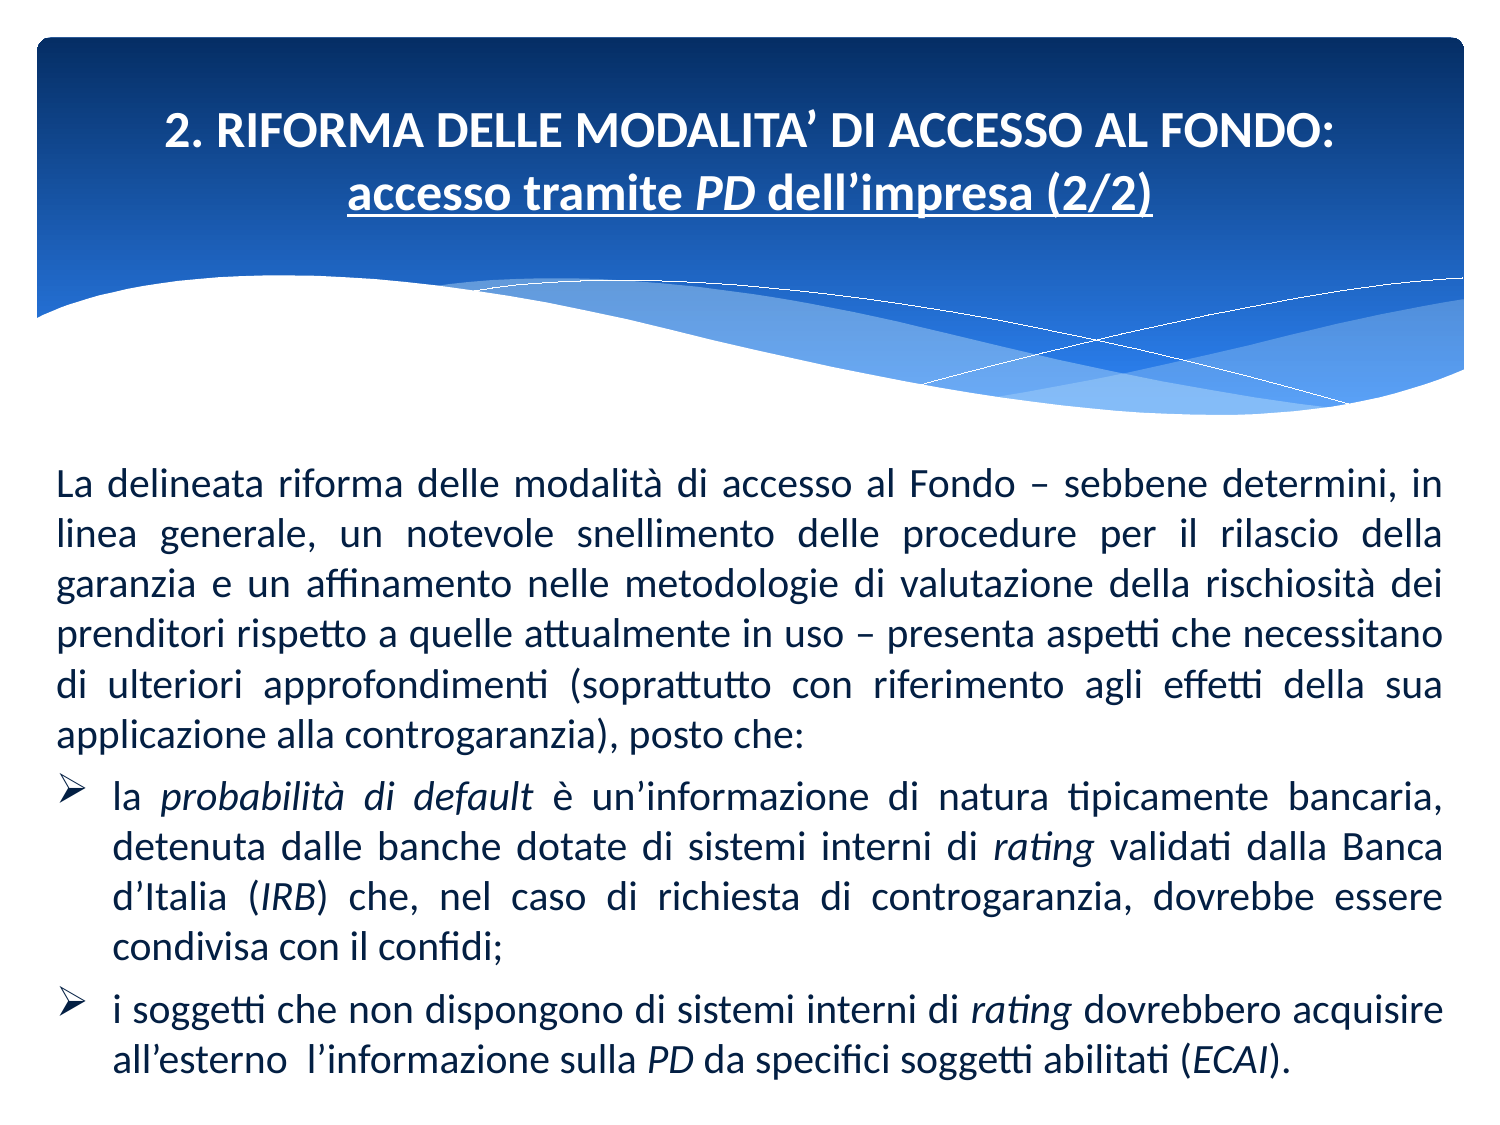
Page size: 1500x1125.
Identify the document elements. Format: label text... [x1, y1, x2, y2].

title 2. RIFORMA DELLE MODALITA’ DI ACCESSO AL FONDO: accesso tramite PD dell’impresa (2/2) [75, 55, 1425, 261]
text_box La delineata riforma delle modalità di accesso al Fondo – sebbene determini, in linea generale, un notevole snellimento delle procedure per il rilascio della garanzia e un affinamento nelle metodologie di valutazione della rischiosità dei prenditori rispetto a quelle attualmente in uso – presenta aspetti che necessitano di ulteriori approfondimenti (soprattutto con riferimento agli effetti della sua applicazione alla controgaranzia), posto che: la probabilità di default è un’informazione di natura tipicamente bancaria, detenuta dalle banche dotate di sistemi interni di rating validati dalla Banca d’Italia (IRB) che, nel caso di richiesta di controgaranzia, dovrebbe essere condivisa con il confidi; i soggetti che non dispongono di sistemi interni di rating dovrebbero acquisire all’esterno l’informazione sulla PD da specifici soggetti abilitati (ECAI). [41, 448, 1459, 1089]
